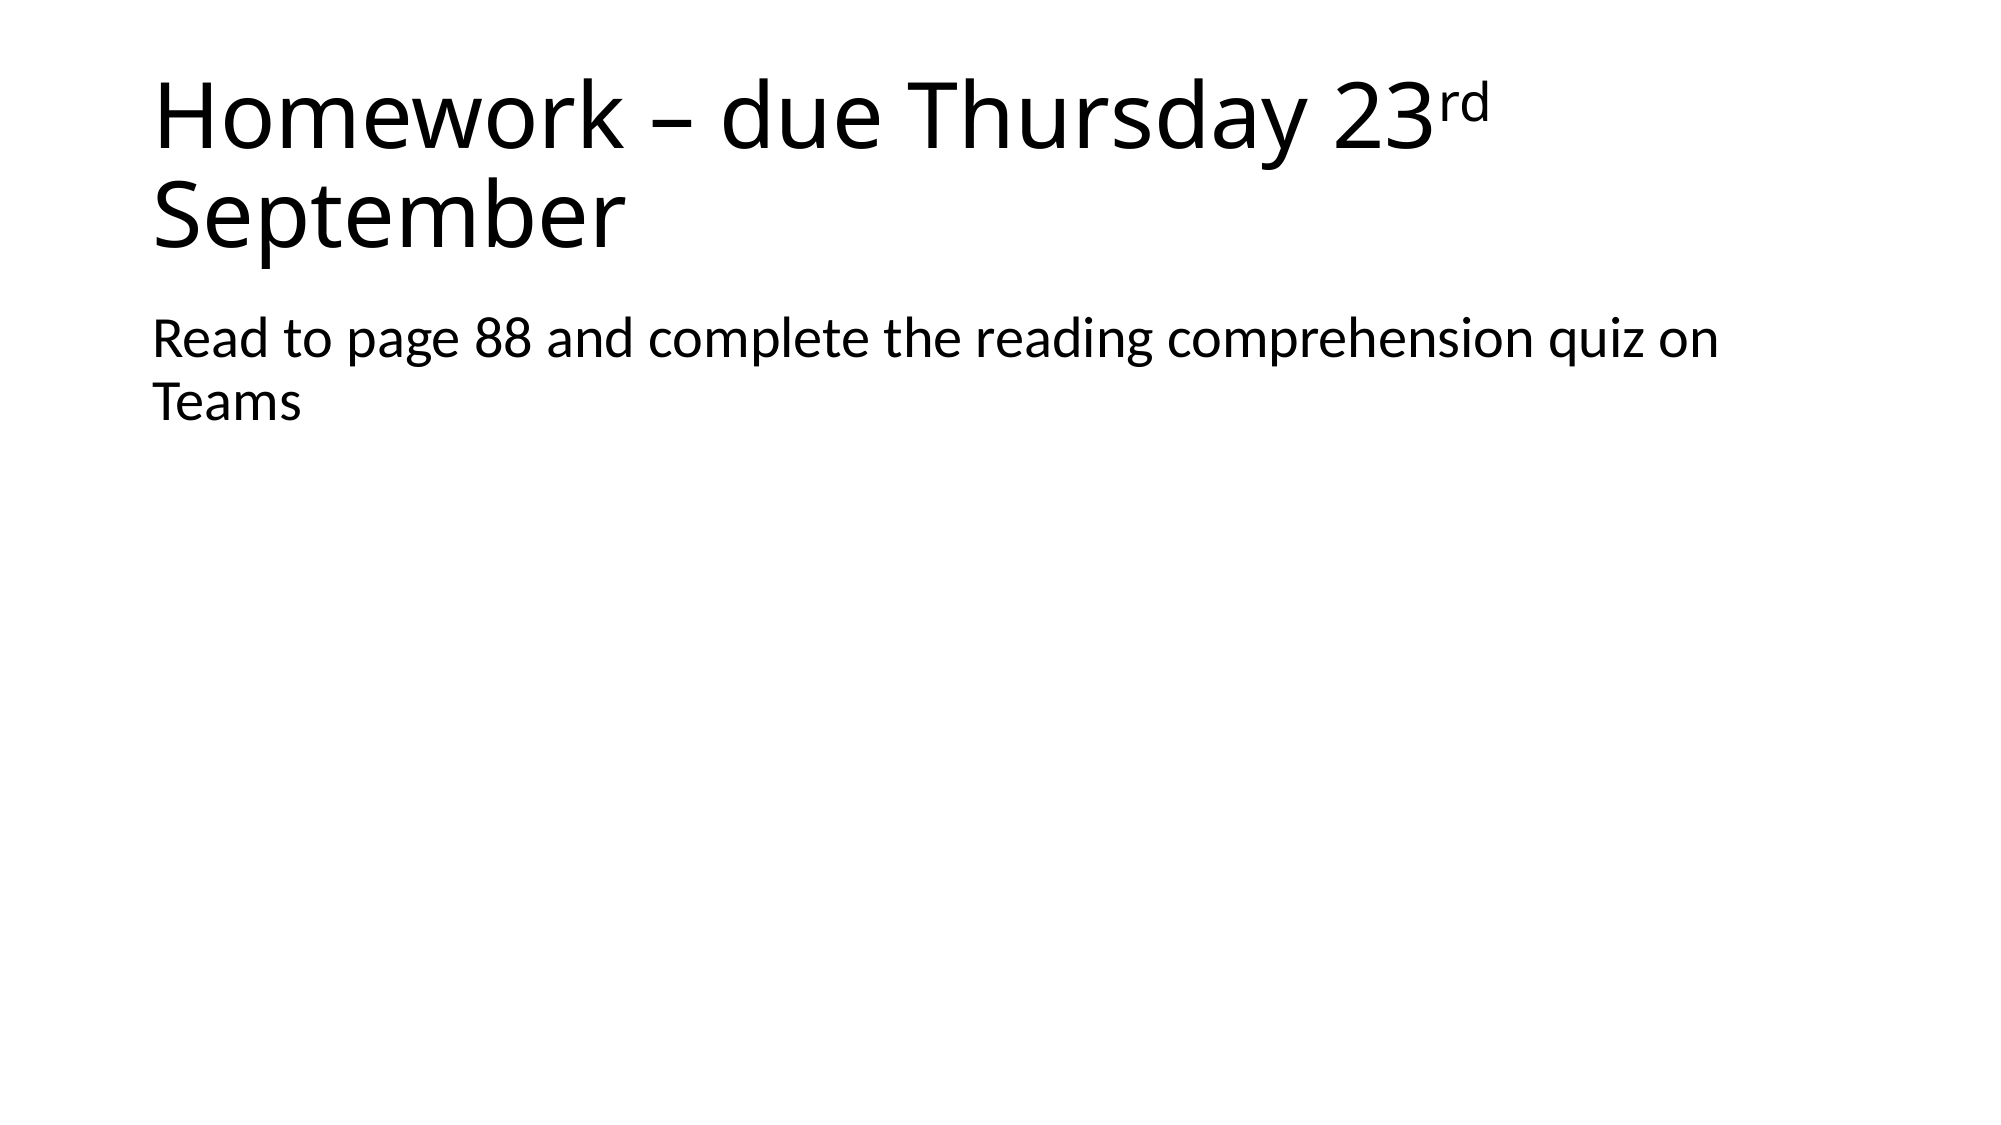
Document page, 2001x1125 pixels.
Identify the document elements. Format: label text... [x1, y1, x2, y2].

list Read to page 88 and complete the reading comprehension quiz on Teams [137, 299, 1863, 1014]
title Homework – due Thursday 23rd September [137, 59, 1863, 278]
